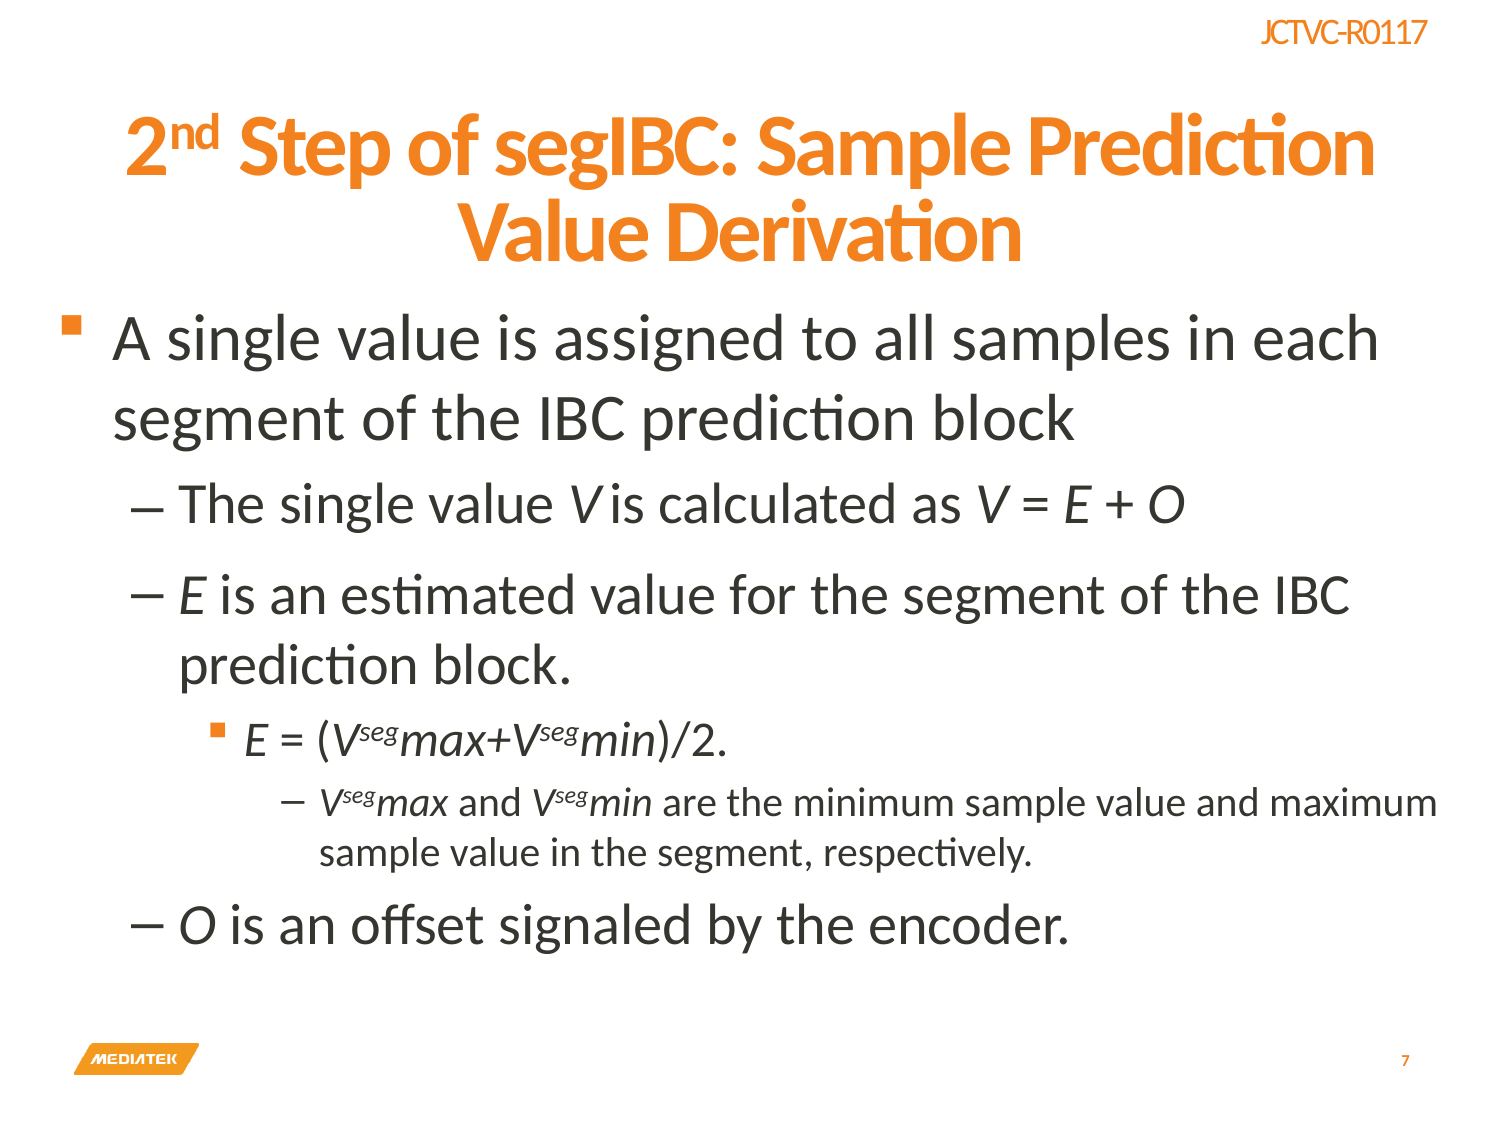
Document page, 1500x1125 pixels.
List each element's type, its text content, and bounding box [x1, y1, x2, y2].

title 2nd Step of segIBC: Sample Prediction Value Derivation [75, 99, 1425, 286]
list A single value is assigned to all samples in each segment of the IBC prediction block The single value V is calculated as V = E + O E is an estimated value for the segment of the IBC prediction block. E = (Vsegmax+Vsegmin)/2. Vsegmax and Vsegmin are the minimum sample value and maximum sample value in the segment, respectively. O is an offset signaled by the encoder. [41, 286, 1459, 990]
slide_number 7 [1251, 1029, 1425, 1090]
picture [73, 1043, 199, 1075]
